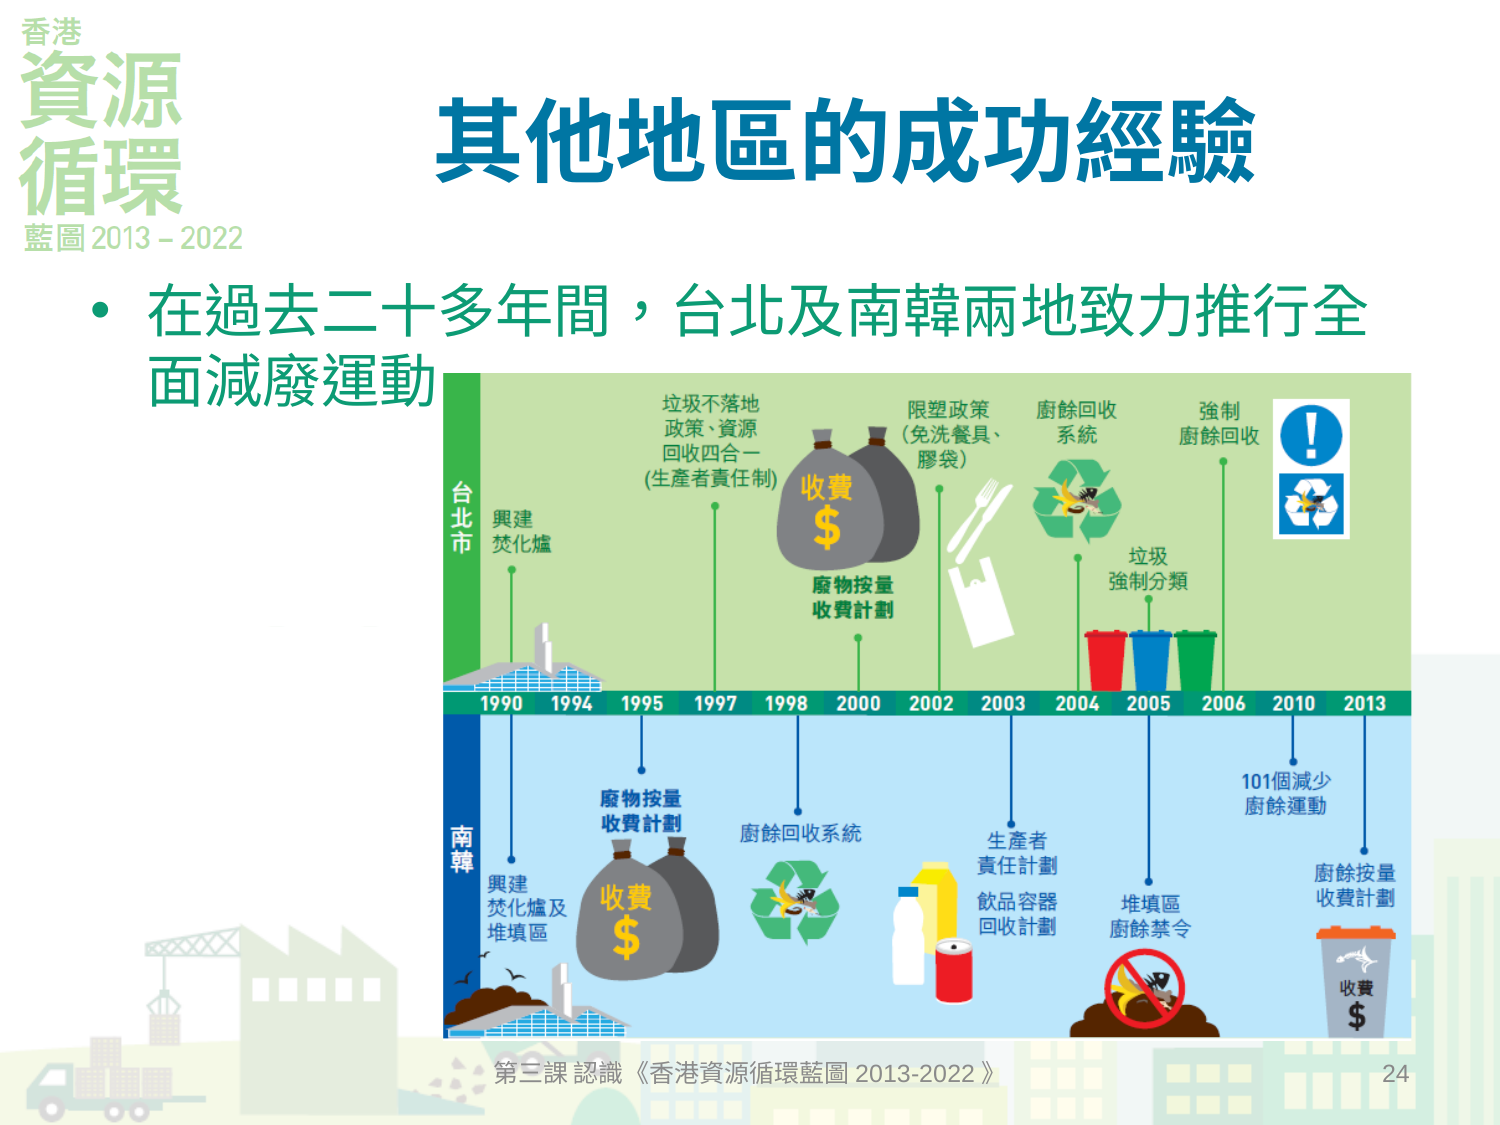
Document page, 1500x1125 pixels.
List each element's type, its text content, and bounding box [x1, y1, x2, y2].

slide_number 24 [1074, 1042, 1425, 1103]
footer 第三課 認識《香港資源循環藍圖2013-2022》 [442, 1048, 1058, 1103]
picture [442, 373, 1412, 1041]
title 其他地區的成功經驗 [265, 44, 1426, 233]
list 在過去二十多年間，台北及南韓兩地致力推行全面減廢運動 [74, 266, 1426, 1006]
